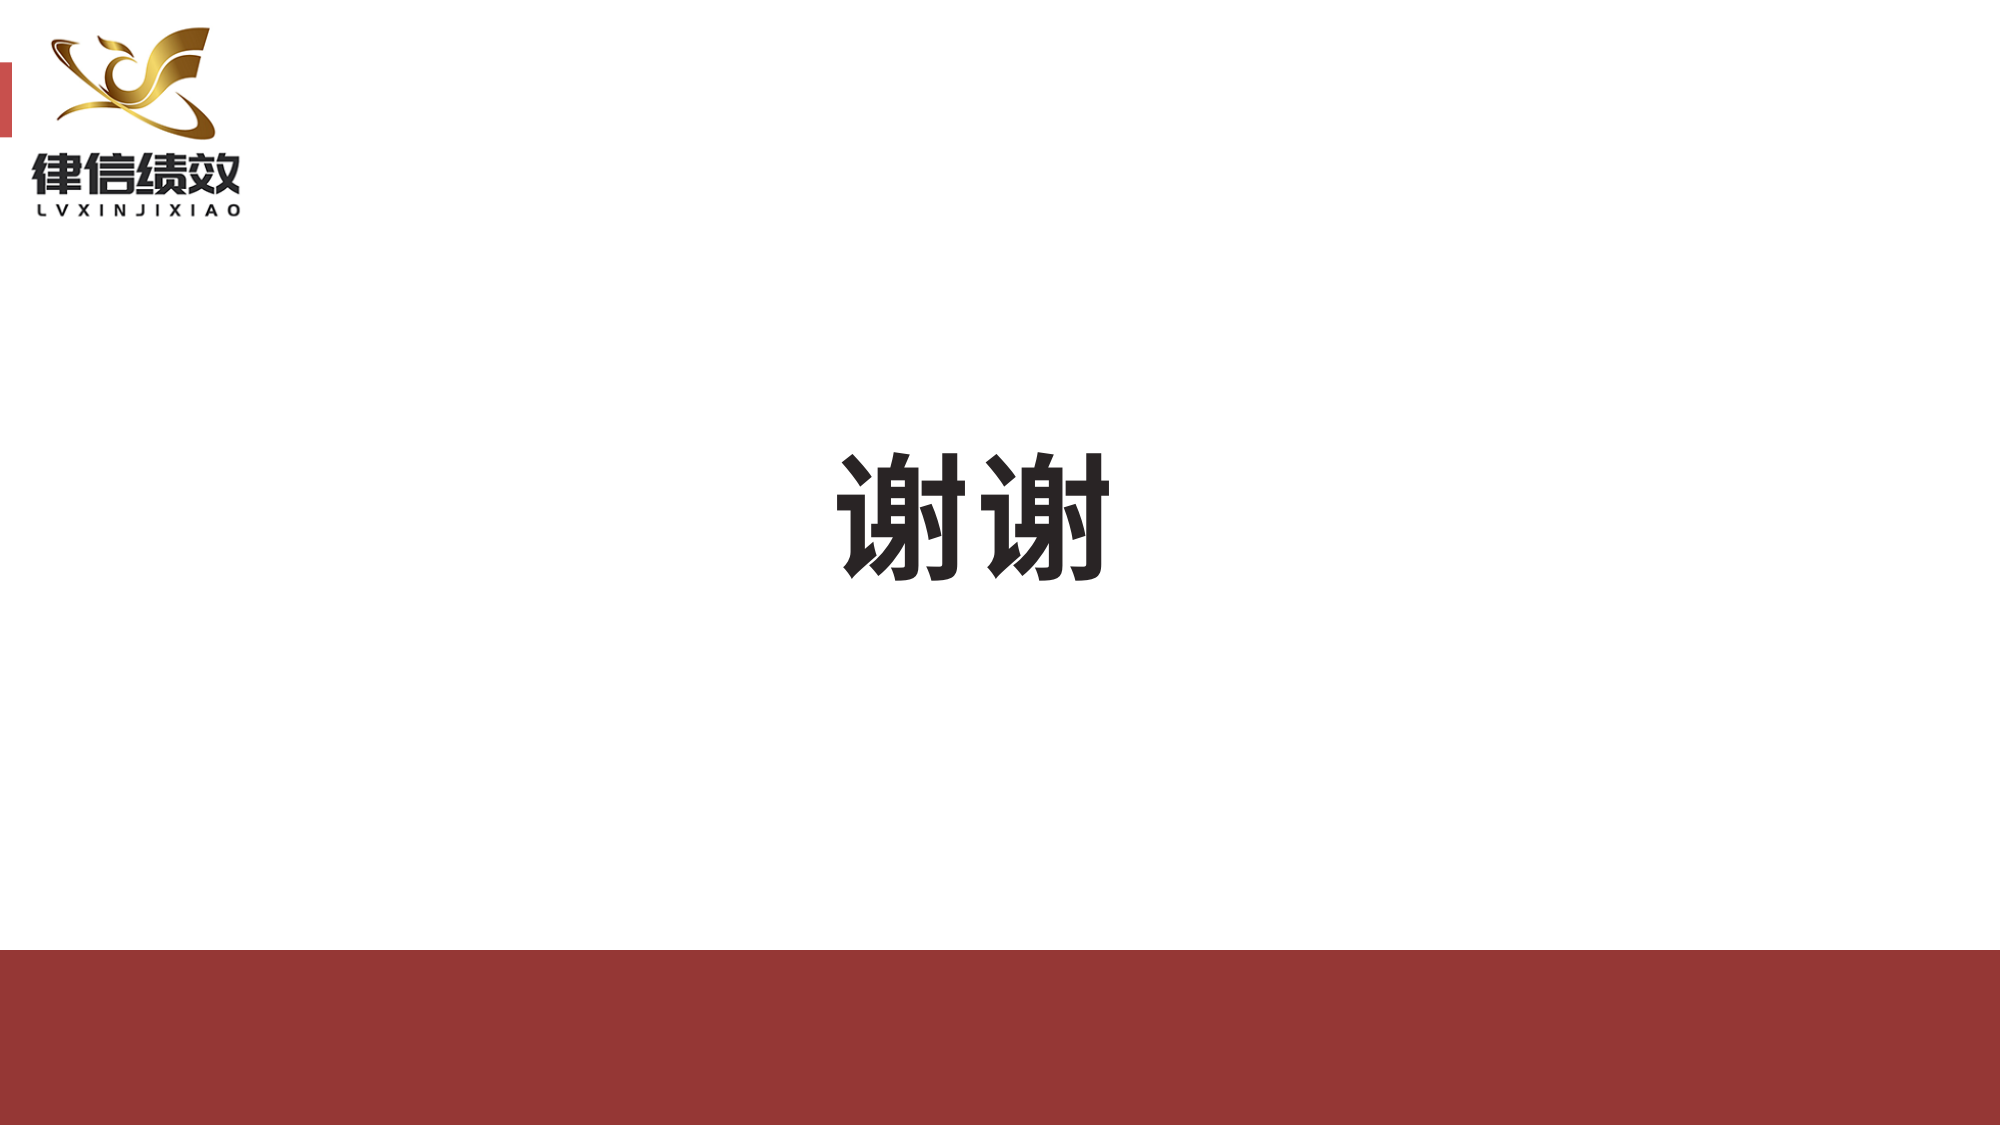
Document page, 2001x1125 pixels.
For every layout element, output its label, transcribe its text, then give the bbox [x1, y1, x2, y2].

picture [12, 12, 260, 233]
text_box [0, 948, 2000, 1125]
text_box 谢谢 [275, 425, 1672, 605]
